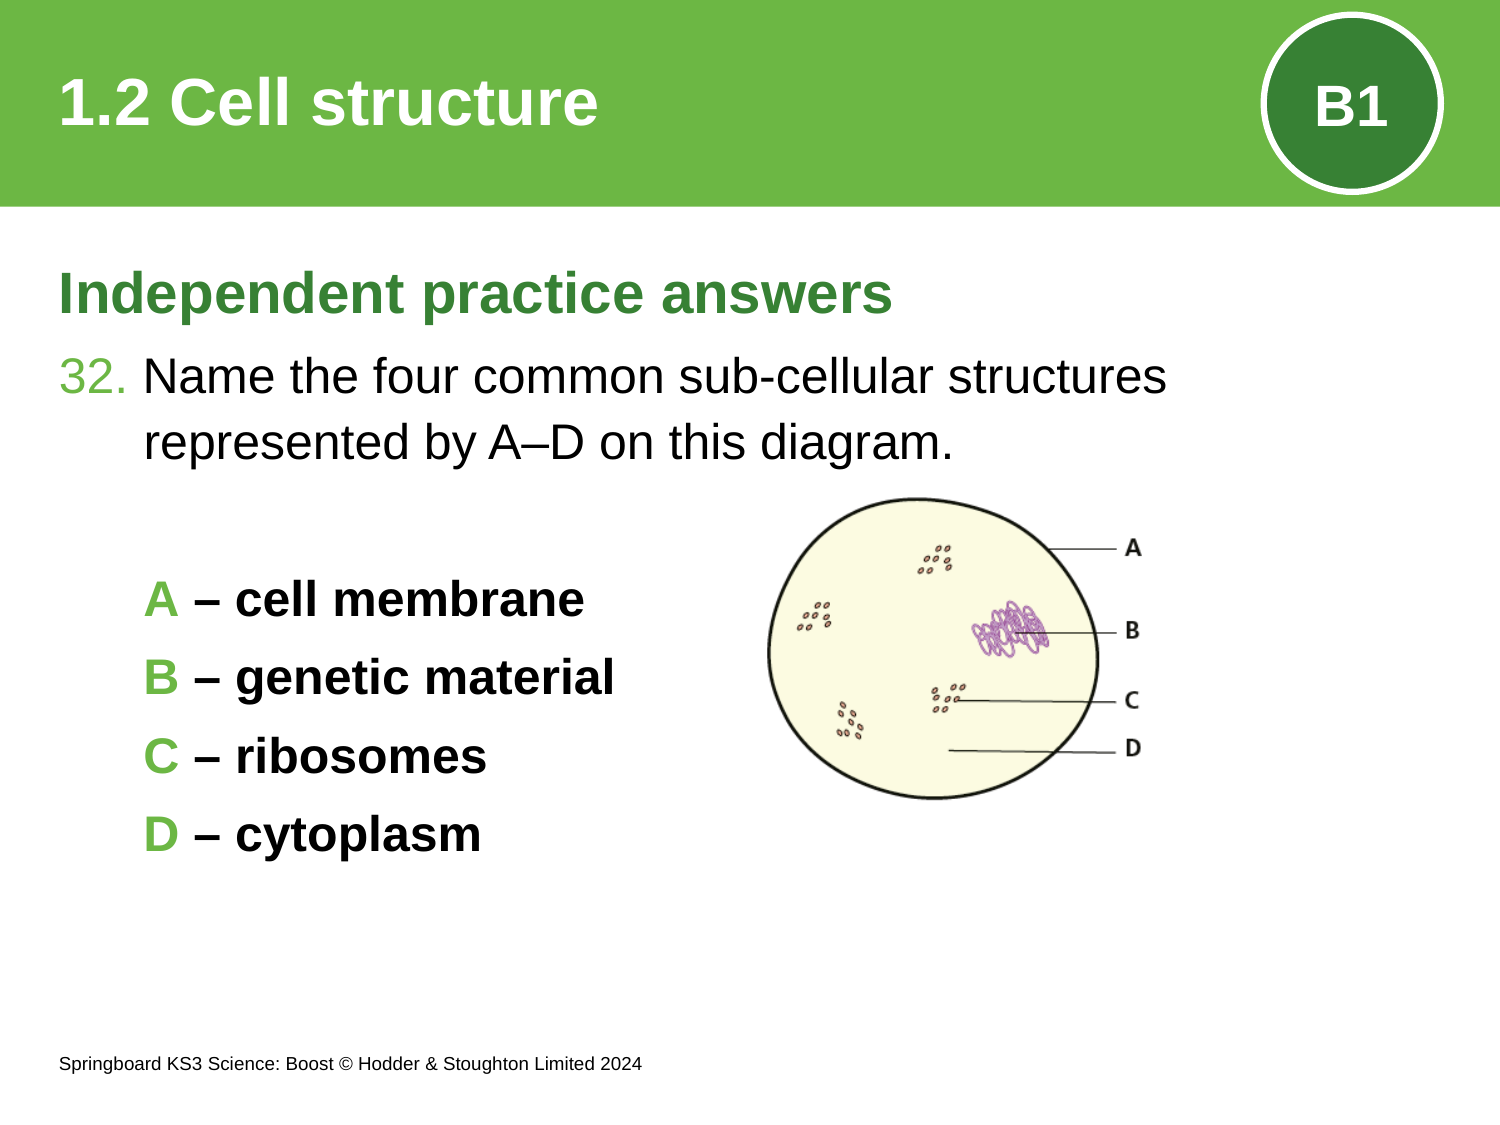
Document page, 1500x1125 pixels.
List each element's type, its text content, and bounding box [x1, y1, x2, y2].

list Independent practice answers 32. Name the four common sub-cellular structures represented by A–D on this diagram. A – cell membrane B – genetic material C – ribosomes D – cytoplasm [59, 248, 1441, 904]
title 1.2 Cell structure [59, 0, 1240, 207]
picture [731, 491, 1177, 819]
text_box B1 [1262, 13, 1442, 193]
footer Springboard KS3 Science: Boost © Hodder & Stoughton Limited 2024 [59, 1033, 680, 1094]
